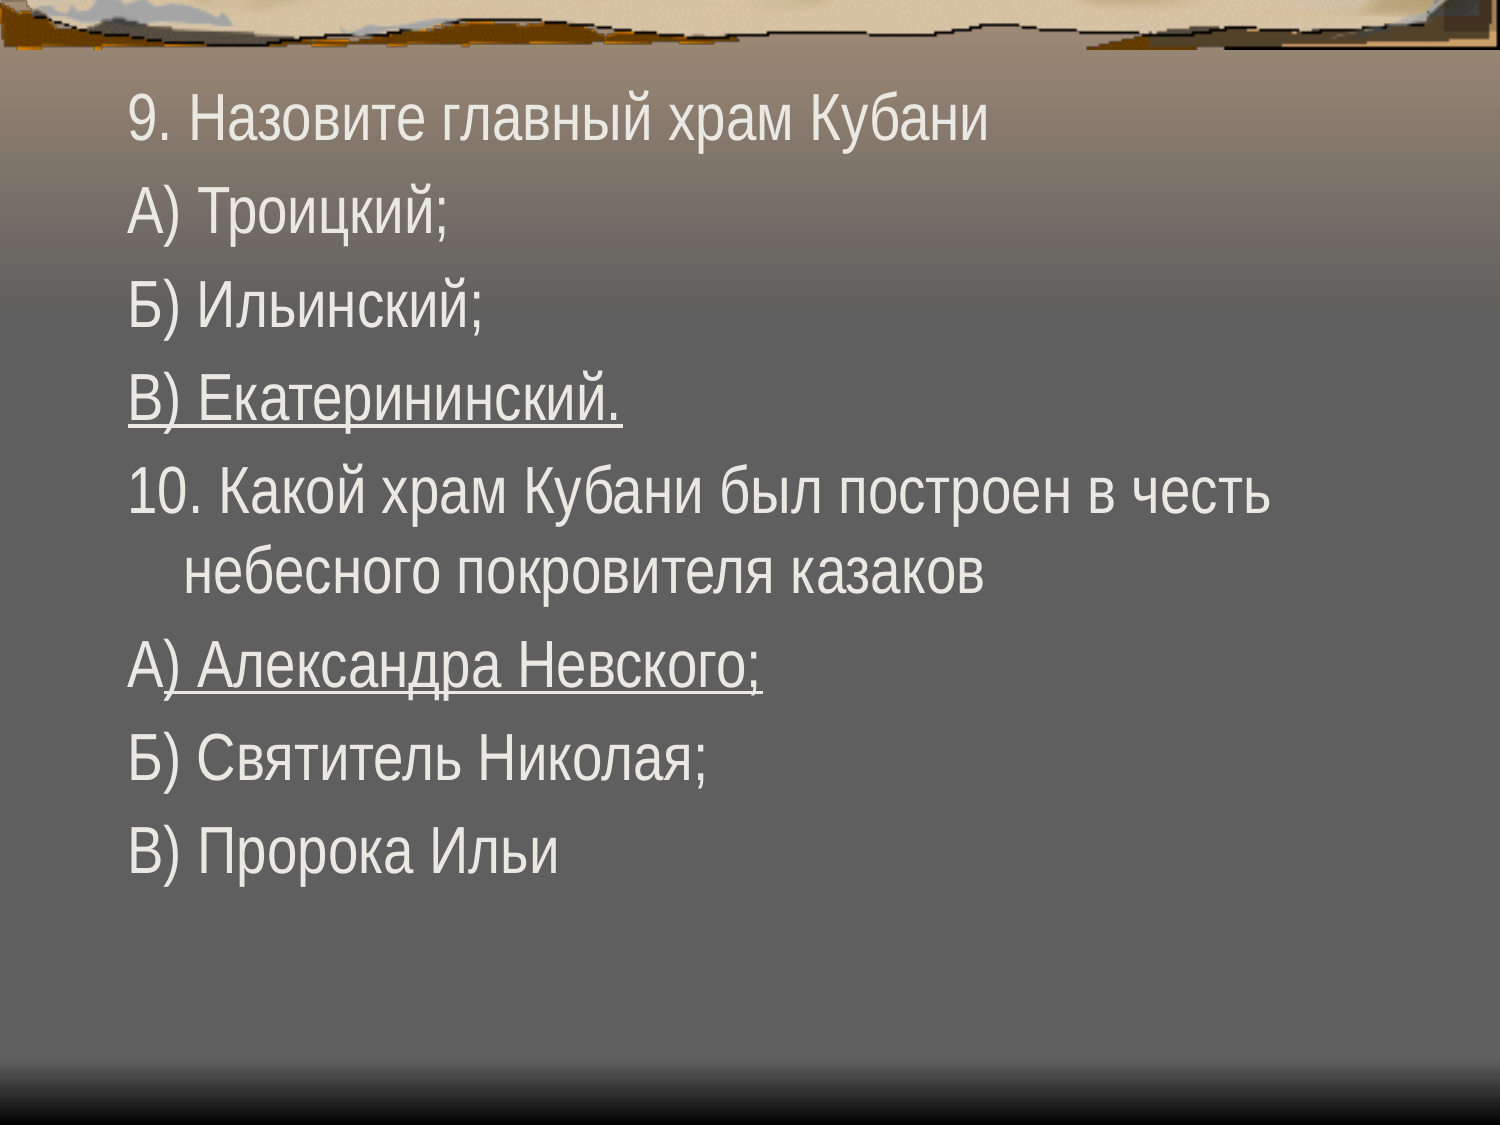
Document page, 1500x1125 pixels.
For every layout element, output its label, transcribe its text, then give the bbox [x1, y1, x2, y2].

list 9. Назовите главный храм Кубани А) Троицкий; Б) Ильинский; В) Екатерининский. 10. Какой храм Кубани был построен в честь небесного покровителя казаков А) Александра Невского; Б) Святитель Николая; В) Пророка Ильи [112, 66, 1388, 1001]
picture [0, 0, 1500, 50]
